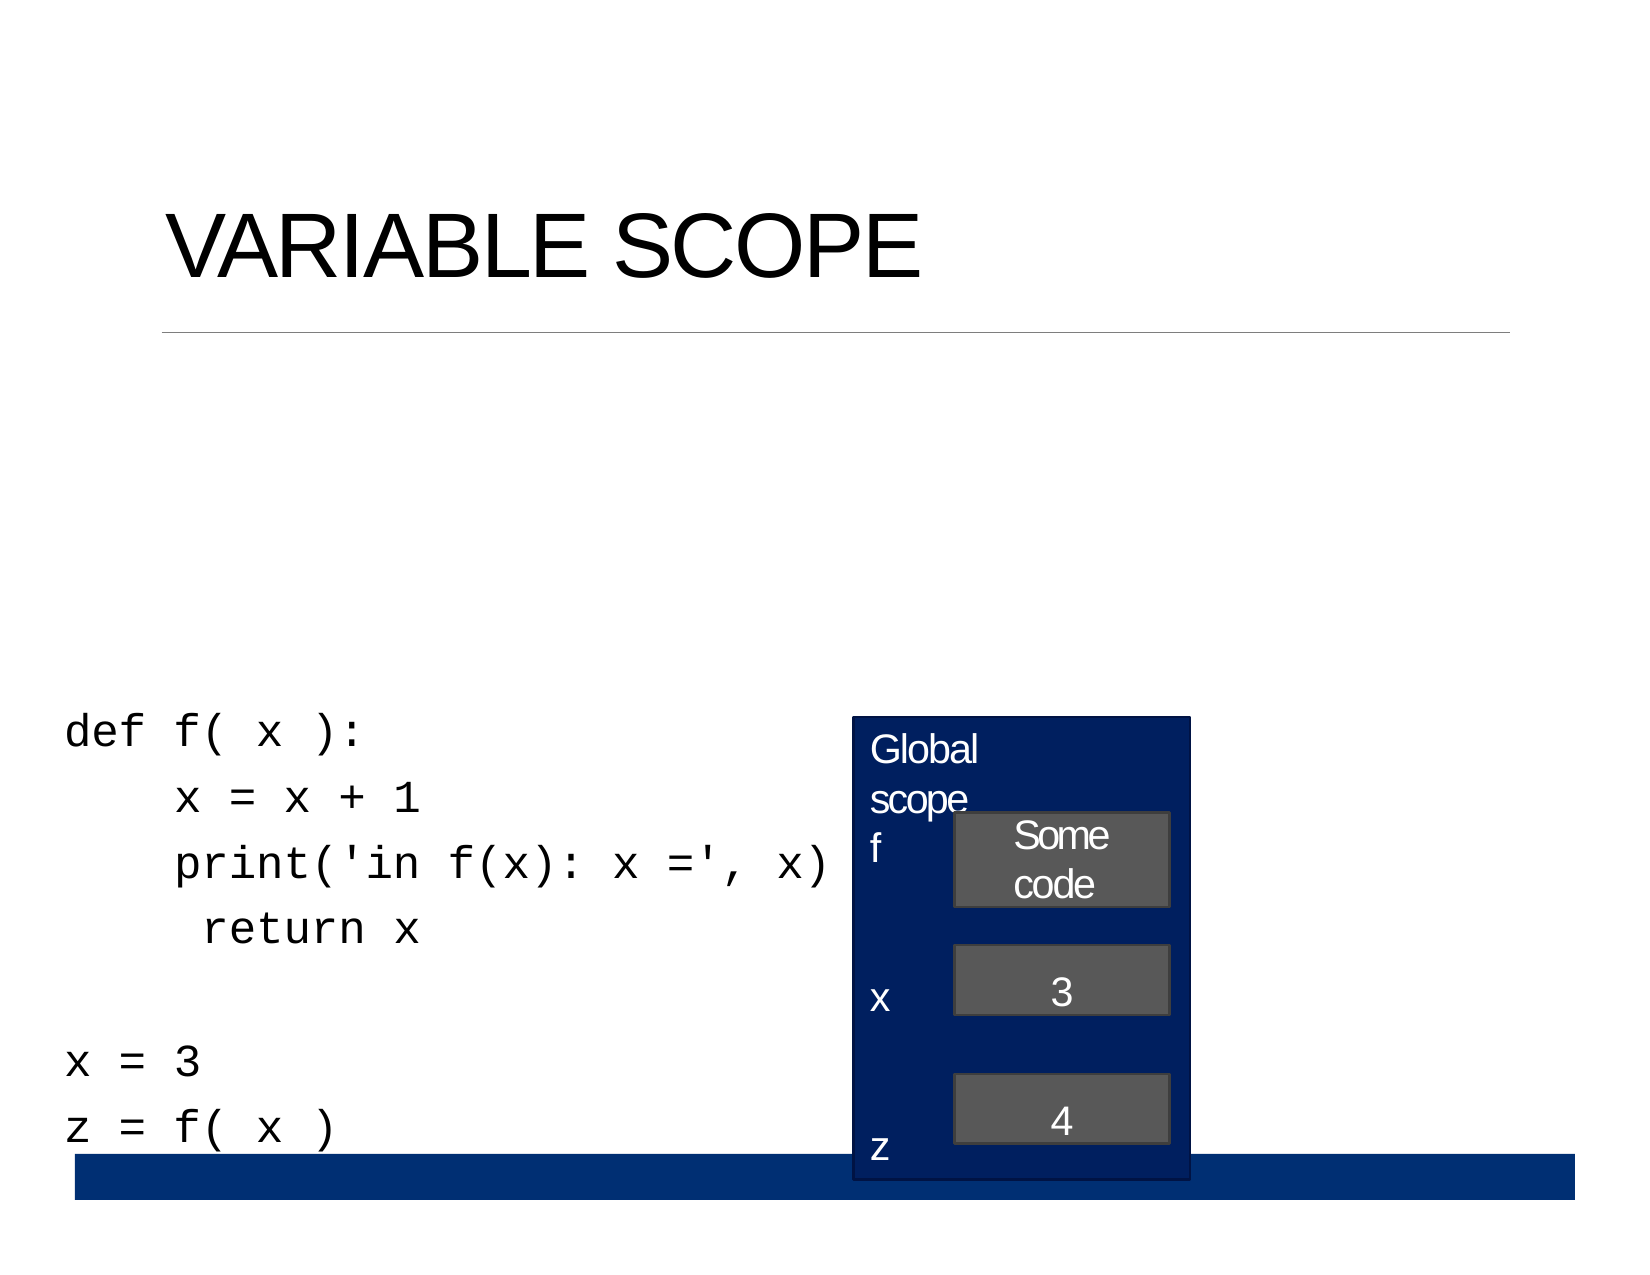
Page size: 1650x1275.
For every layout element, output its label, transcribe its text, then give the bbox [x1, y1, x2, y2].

text_box f [867, 819, 885, 872]
text_box z [867, 1116, 889, 1169]
text_box 3 [954, 945, 1170, 1015]
text_box Some code [954, 812, 1170, 907]
text_box 4 [954, 1074, 1170, 1144]
text_box [853, 717, 1191, 1180]
text_box Global scope [867, 720, 1087, 822]
text_box def f( x ): x = x + 1 print('in f(x): x =', x) return x [61, 686, 837, 954]
text_box x = 3 z = f( x ) [61, 1016, 342, 1152]
text_box x [867, 967, 890, 1020]
title VARIABLE SCOPE [162, 183, 1087, 399]
